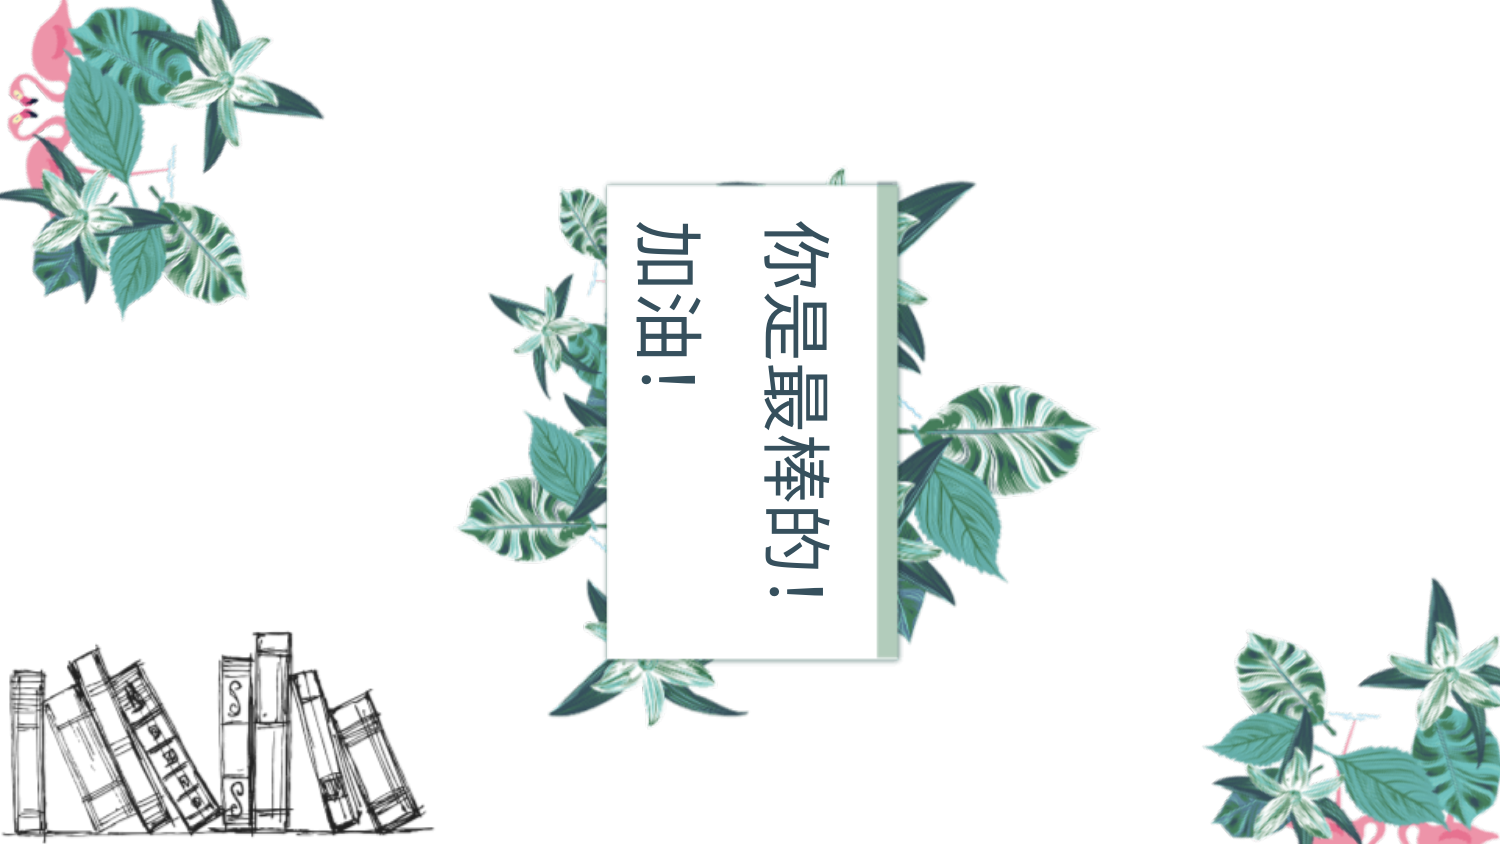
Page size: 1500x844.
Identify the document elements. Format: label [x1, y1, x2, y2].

picture [1107, 484, 1500, 844]
picture [0, 0, 417, 422]
picture [0, 146, 1105, 844]
